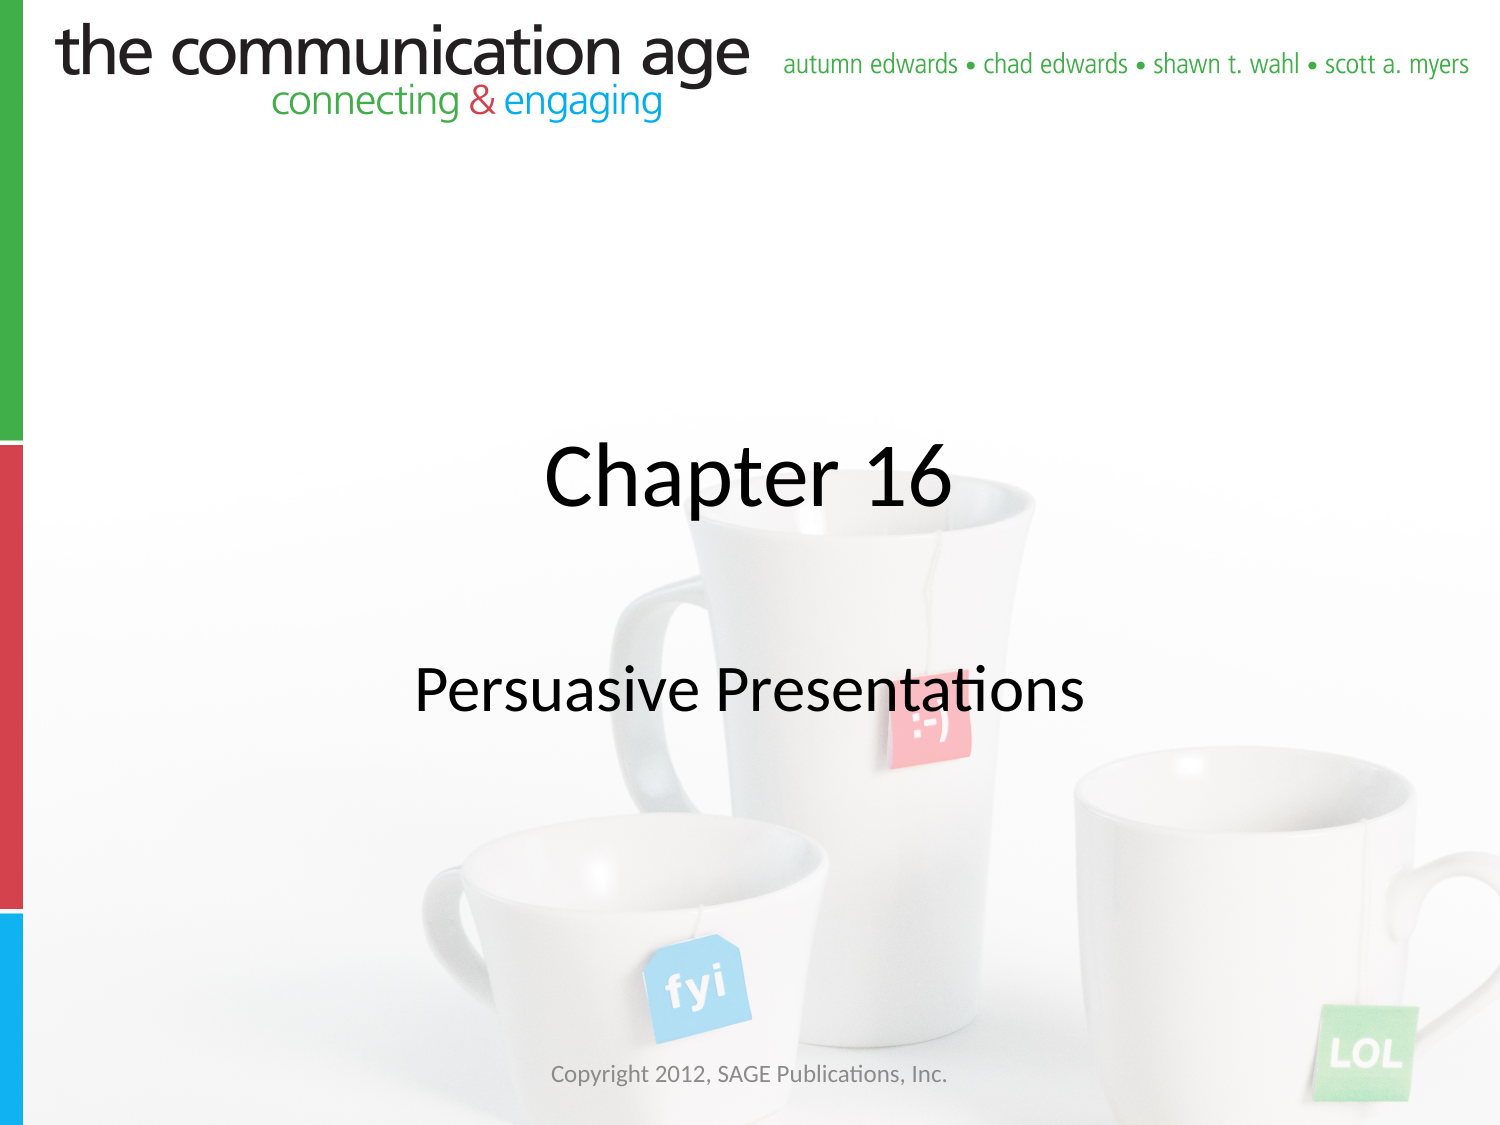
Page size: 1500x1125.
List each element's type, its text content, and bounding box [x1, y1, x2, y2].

title Chapter 16 [112, 349, 1388, 591]
picture [0, 0, 1500, 1125]
subtitle Persuasive Presentations [225, 637, 1275, 925]
footer Copyright 2012, SAGE Publications, Inc. [512, 1042, 988, 1103]
